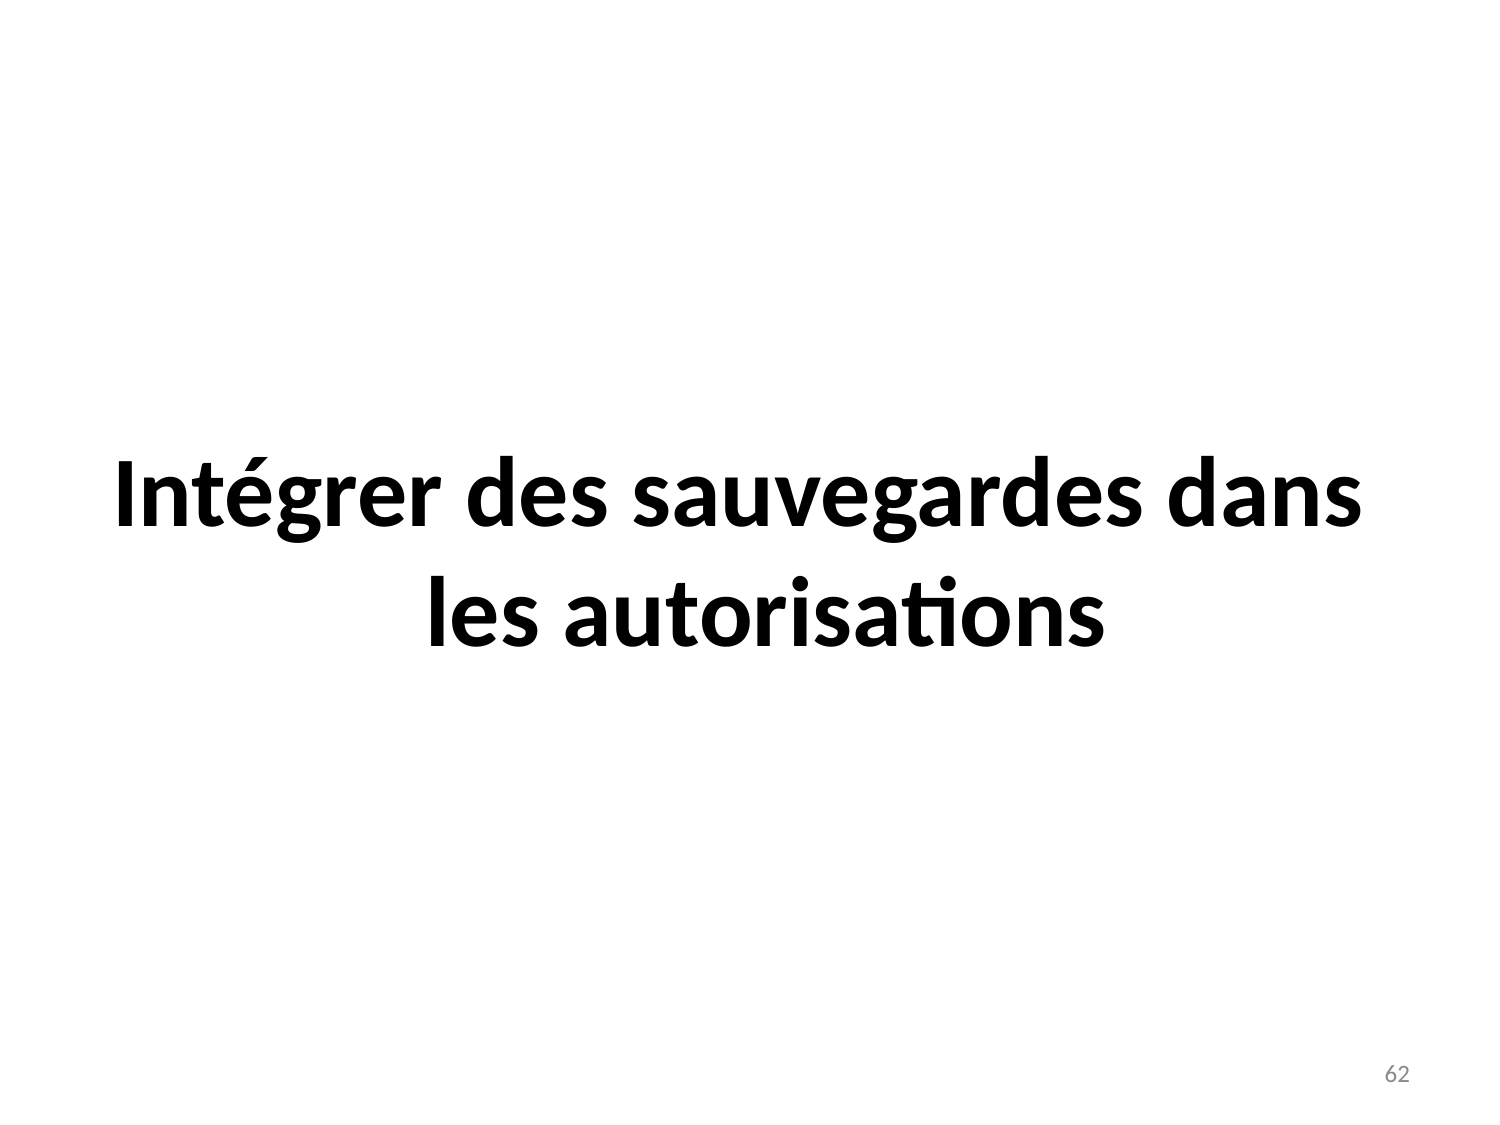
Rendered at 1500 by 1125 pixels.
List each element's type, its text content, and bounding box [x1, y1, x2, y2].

slide_number 62 [1074, 1042, 1425, 1103]
list Intégrer des sauvegardes dans les autorisations [63, 138, 1414, 882]
